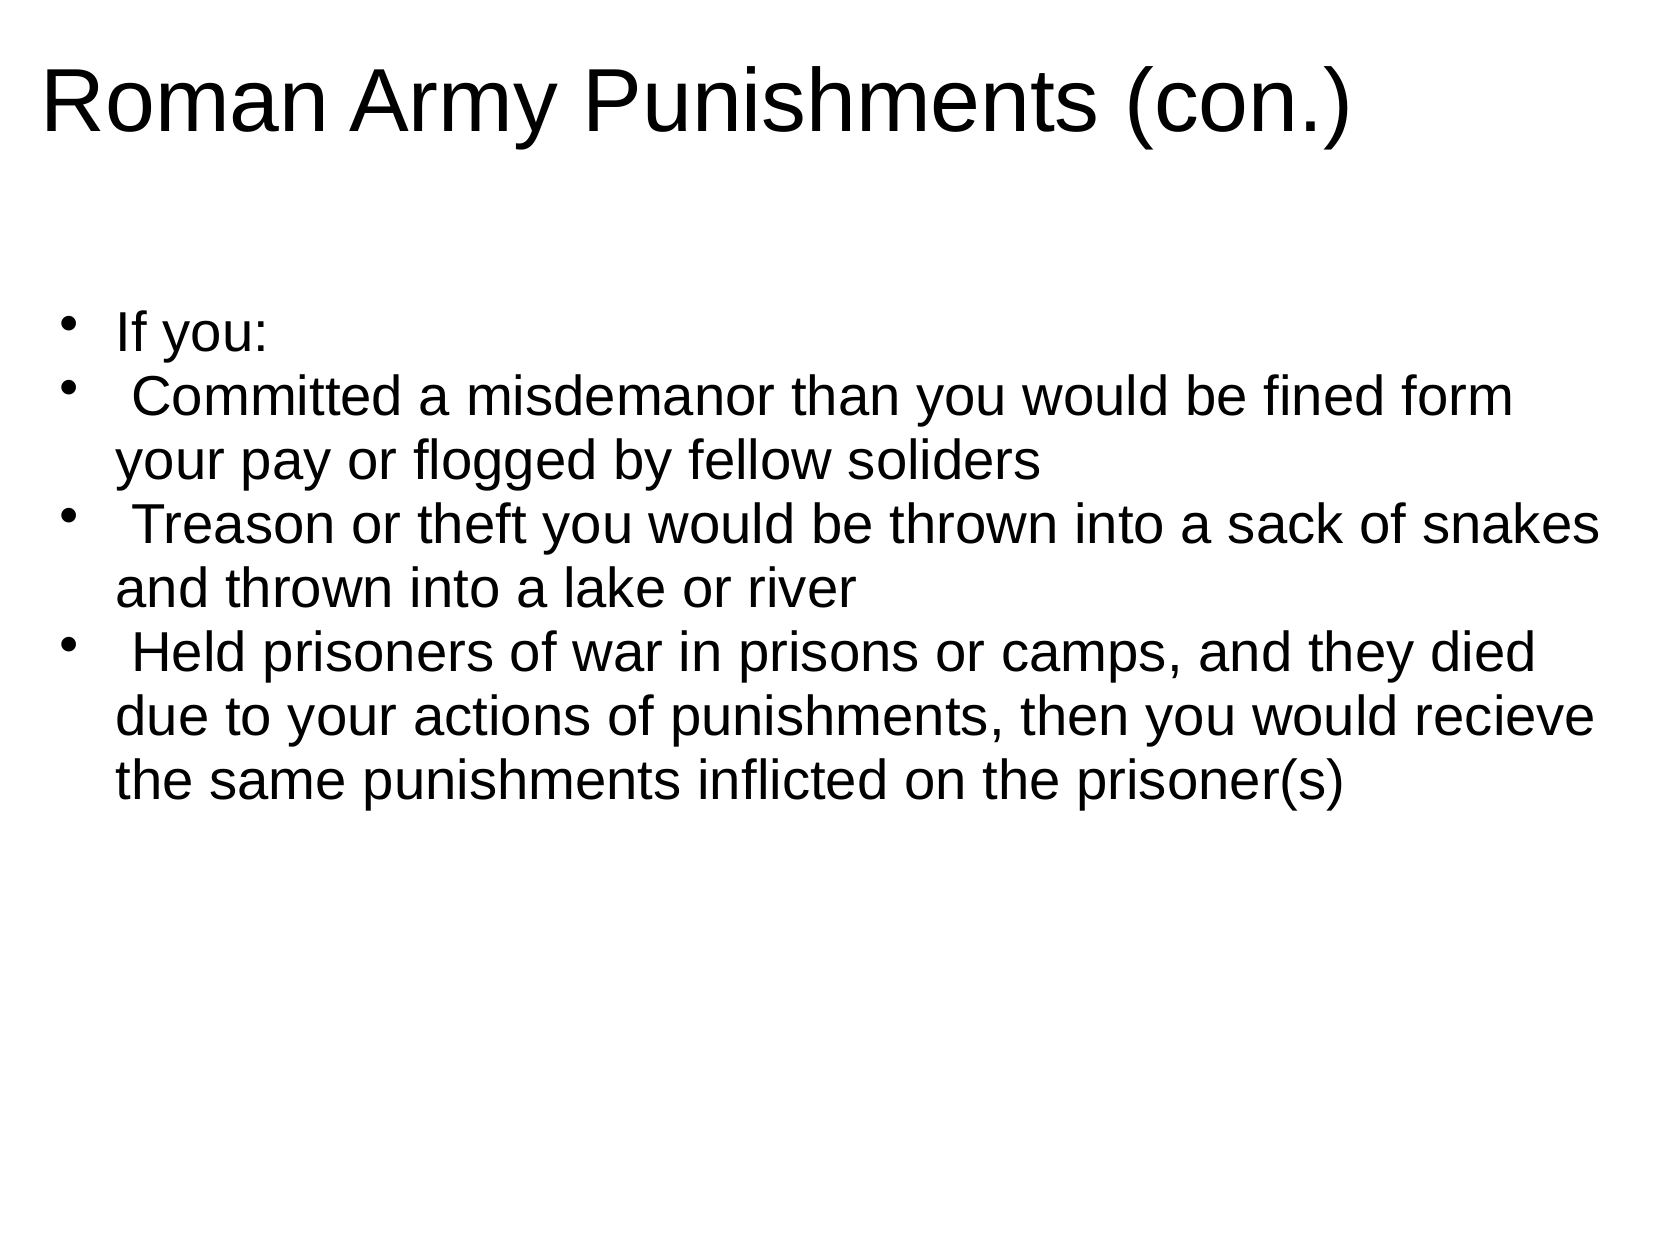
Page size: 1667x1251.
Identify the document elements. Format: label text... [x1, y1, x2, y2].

list If you: Committed a misdemanor than you would be fined form your pay or flogged by fellow soliders Treason or theft you would be thrown into a sack of snakes and thrown into a lake or river Held prisoners of war in prisons or camps, and they died due to your actions of punishments, then you would recieve the same punishments inflicted on the prisoner(s) [40, 299, 1627, 1201]
title Roman Army Punishments (con.) [40, 49, 1627, 201]
